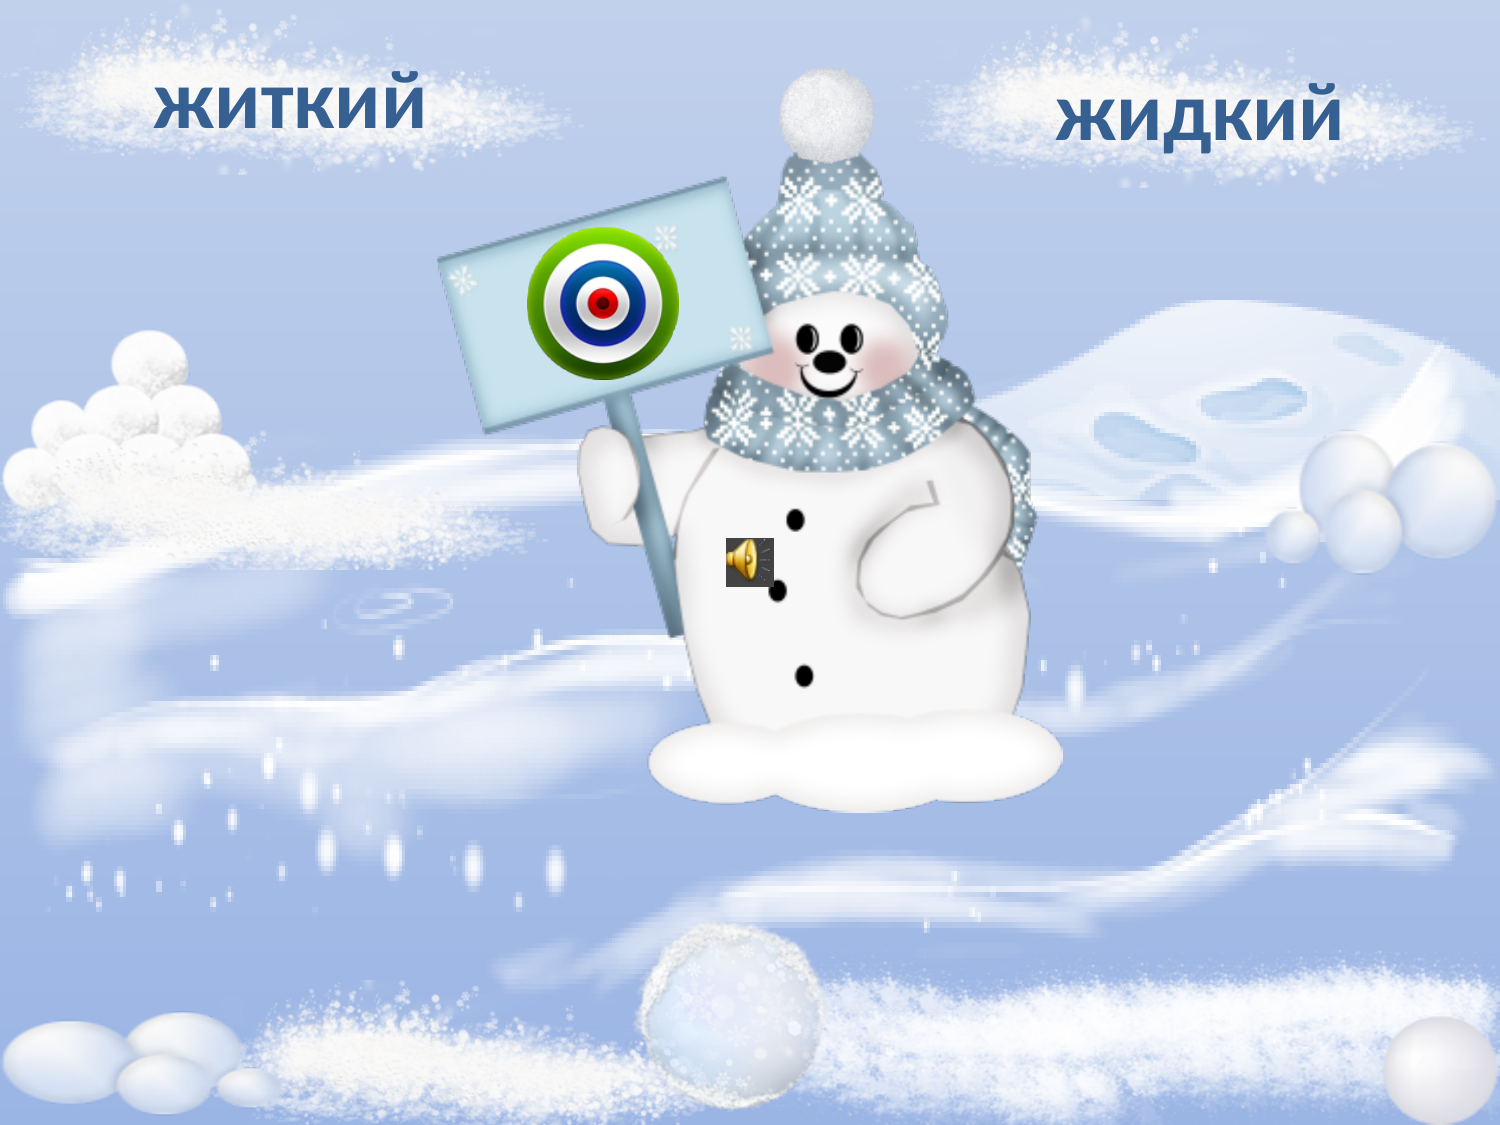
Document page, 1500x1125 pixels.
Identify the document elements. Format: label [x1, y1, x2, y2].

text_box [0, 0, 587, 176]
picture [0, 299, 1500, 1125]
picture [762, 49, 888, 176]
text_box [901, 12, 1488, 188]
text_box [437, 137, 1063, 813]
picture [724, 537, 776, 588]
